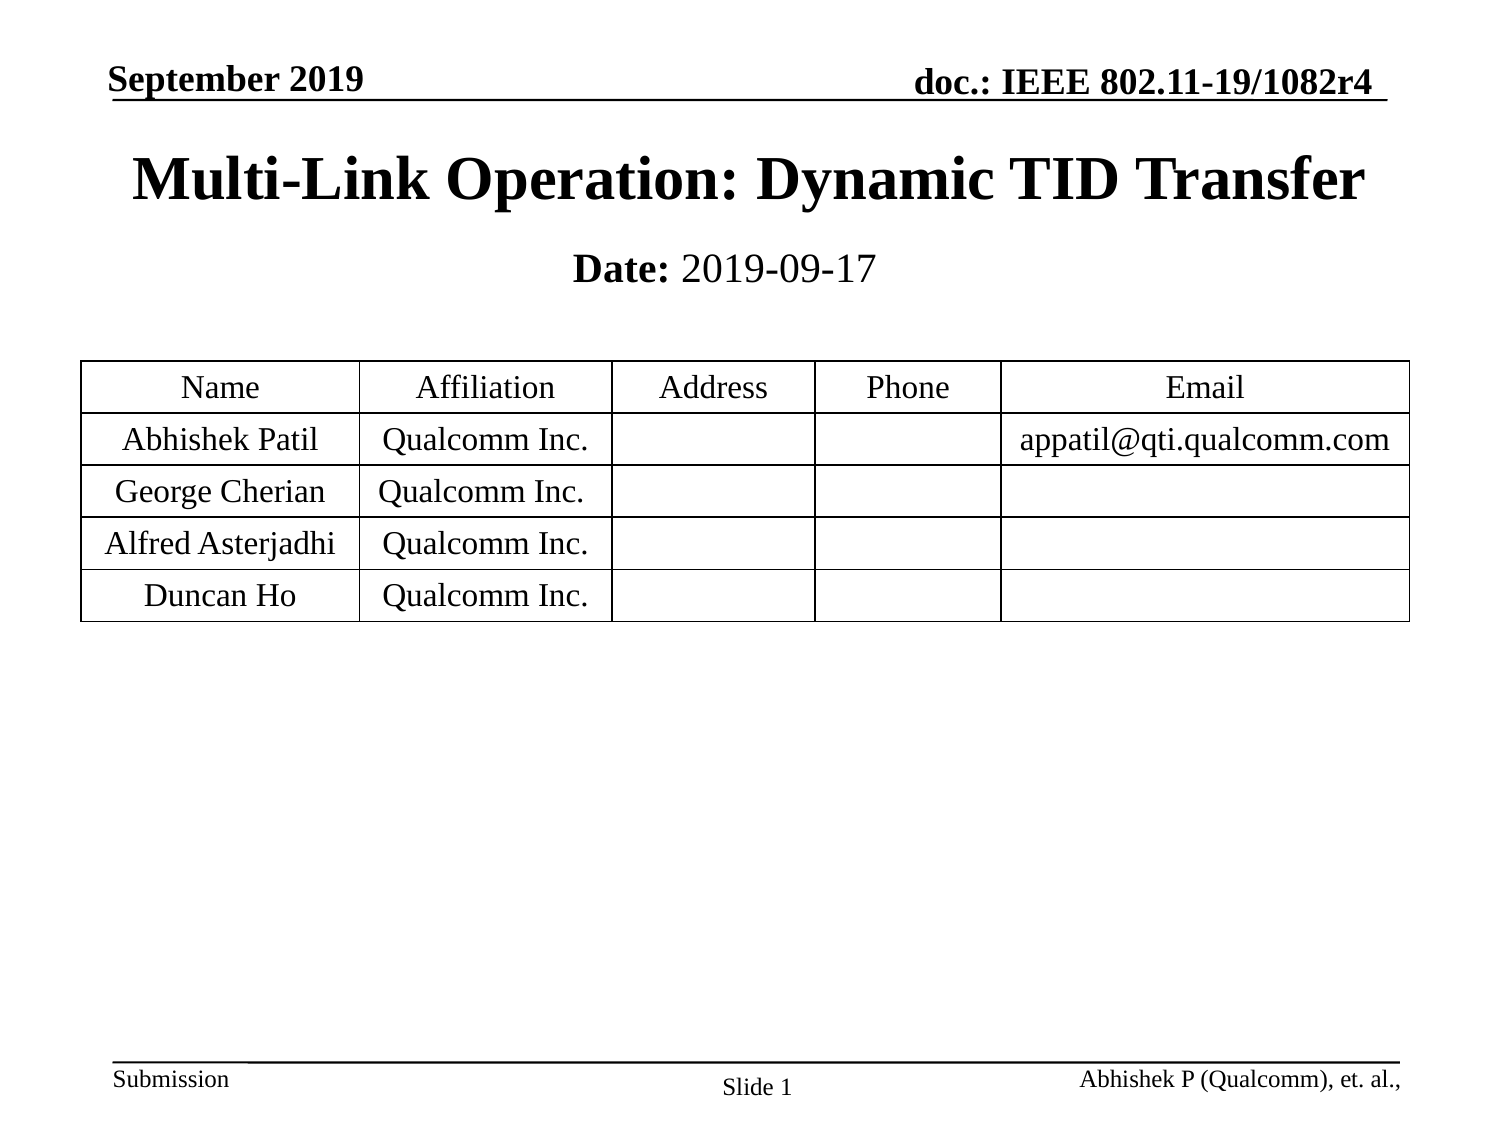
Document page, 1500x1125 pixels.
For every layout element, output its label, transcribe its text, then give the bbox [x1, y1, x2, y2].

table_cell Qualcomm Inc. [360, 414, 611, 464]
table_cell [1002, 518, 1409, 569]
table_header Address [613, 362, 814, 412]
table_header Name [82, 362, 359, 412]
table_cell [1002, 570, 1409, 621]
table_cell Alfred Asterjadhi [82, 518, 359, 569]
table_header Email [1002, 362, 1409, 412]
text_box Date: 2019-09-17 [87, 233, 1363, 296]
table_cell [613, 414, 814, 464]
table_cell [1002, 466, 1409, 516]
slide_number Slide 1 [713, 1069, 802, 1101]
table_cell Qualcomm Inc. [360, 518, 611, 569]
table_cell Duncan Ho [82, 570, 359, 621]
table_cell [816, 570, 1000, 621]
table_cell Qualcomm Inc. [360, 466, 611, 516]
title Multi-Link Operation: Dynamic TID Transfer [112, 100, 1388, 248]
table_cell [613, 570, 814, 621]
table_cell George Cherian [82, 466, 359, 516]
table_cell [816, 466, 1000, 516]
table_cell [816, 518, 1000, 569]
table_cell appatil@qti.qualcomm.com [1002, 414, 1409, 464]
table_cell [613, 518, 814, 569]
footer Abhishek P (Qualcomm), et. al., [949, 1061, 1402, 1093]
table_cell Qualcomm Inc. [360, 570, 611, 621]
table_header Phone [816, 362, 1000, 412]
table_cell [613, 466, 814, 516]
table_cell Abhishek Patil [82, 414, 359, 464]
table_cell [816, 414, 1000, 464]
table_header Affiliation [360, 362, 611, 412]
